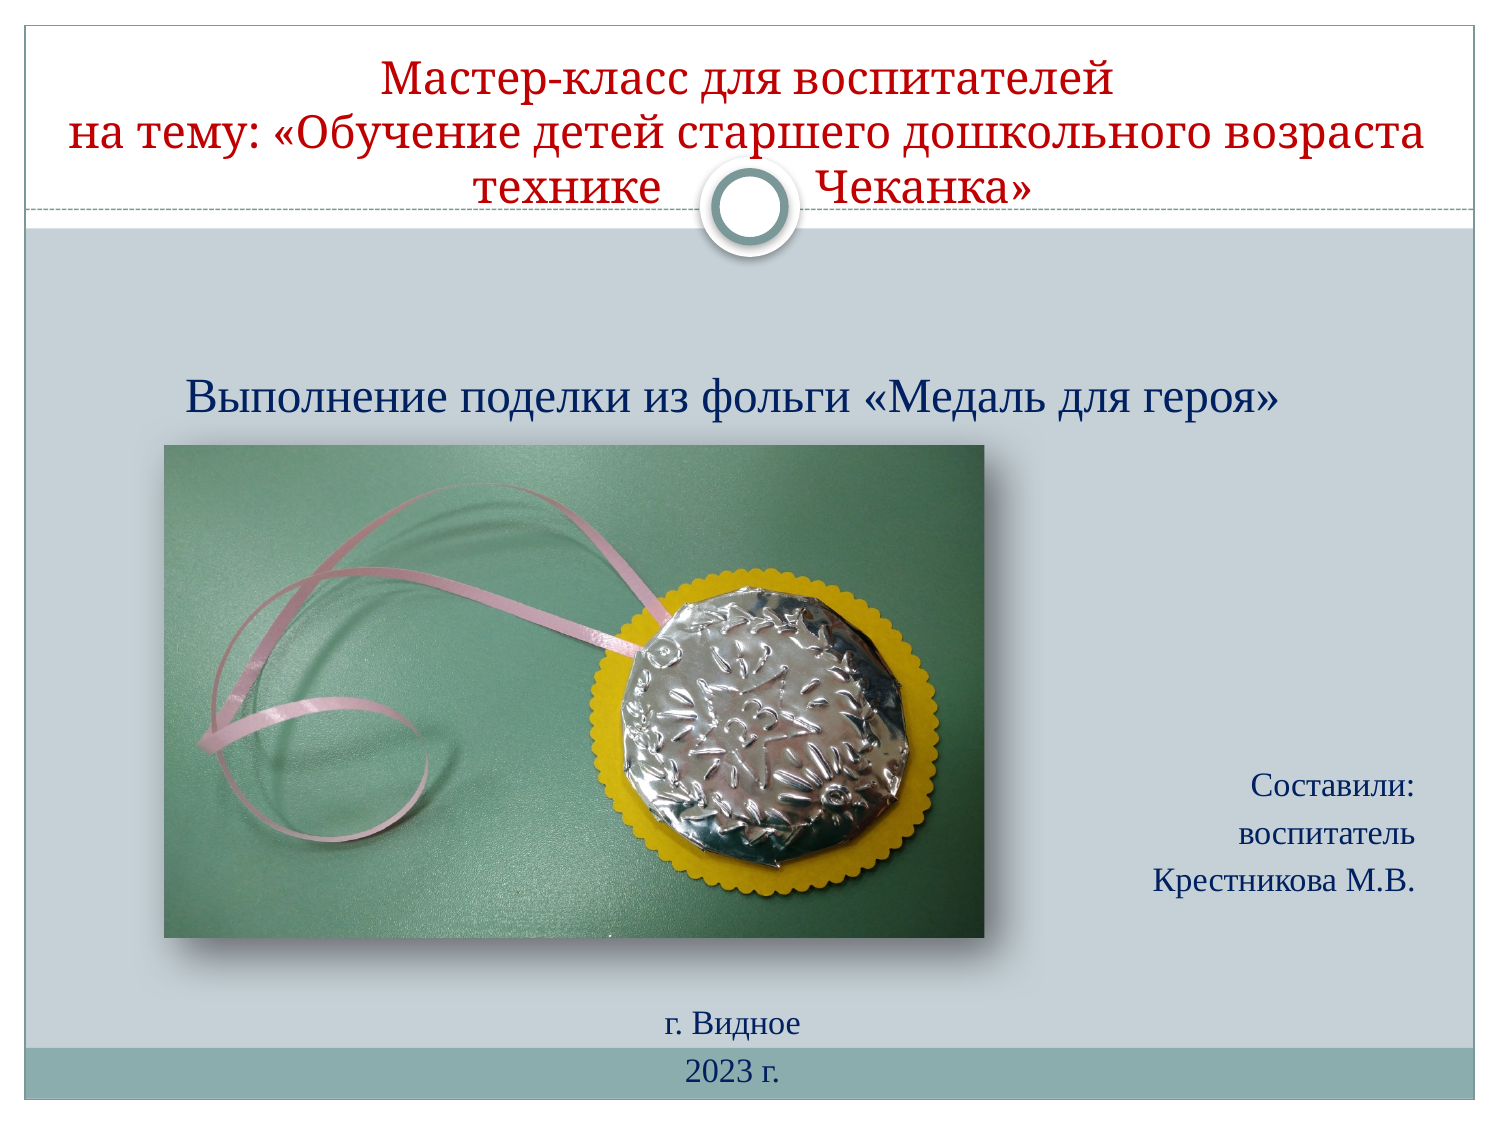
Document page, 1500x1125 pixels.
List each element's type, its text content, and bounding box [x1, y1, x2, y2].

picture [163, 445, 985, 938]
title Мастер-класс для воспитателей на тему: «Обучение детей старшего дошкольного возраста технике Чеканка» [46, 0, 1447, 293]
list Выполнение поделки из фольги «Медаль для героя» Составили: воспитатель Крестникова М.В. г. Видное 2023 г. [35, 304, 1431, 1098]
